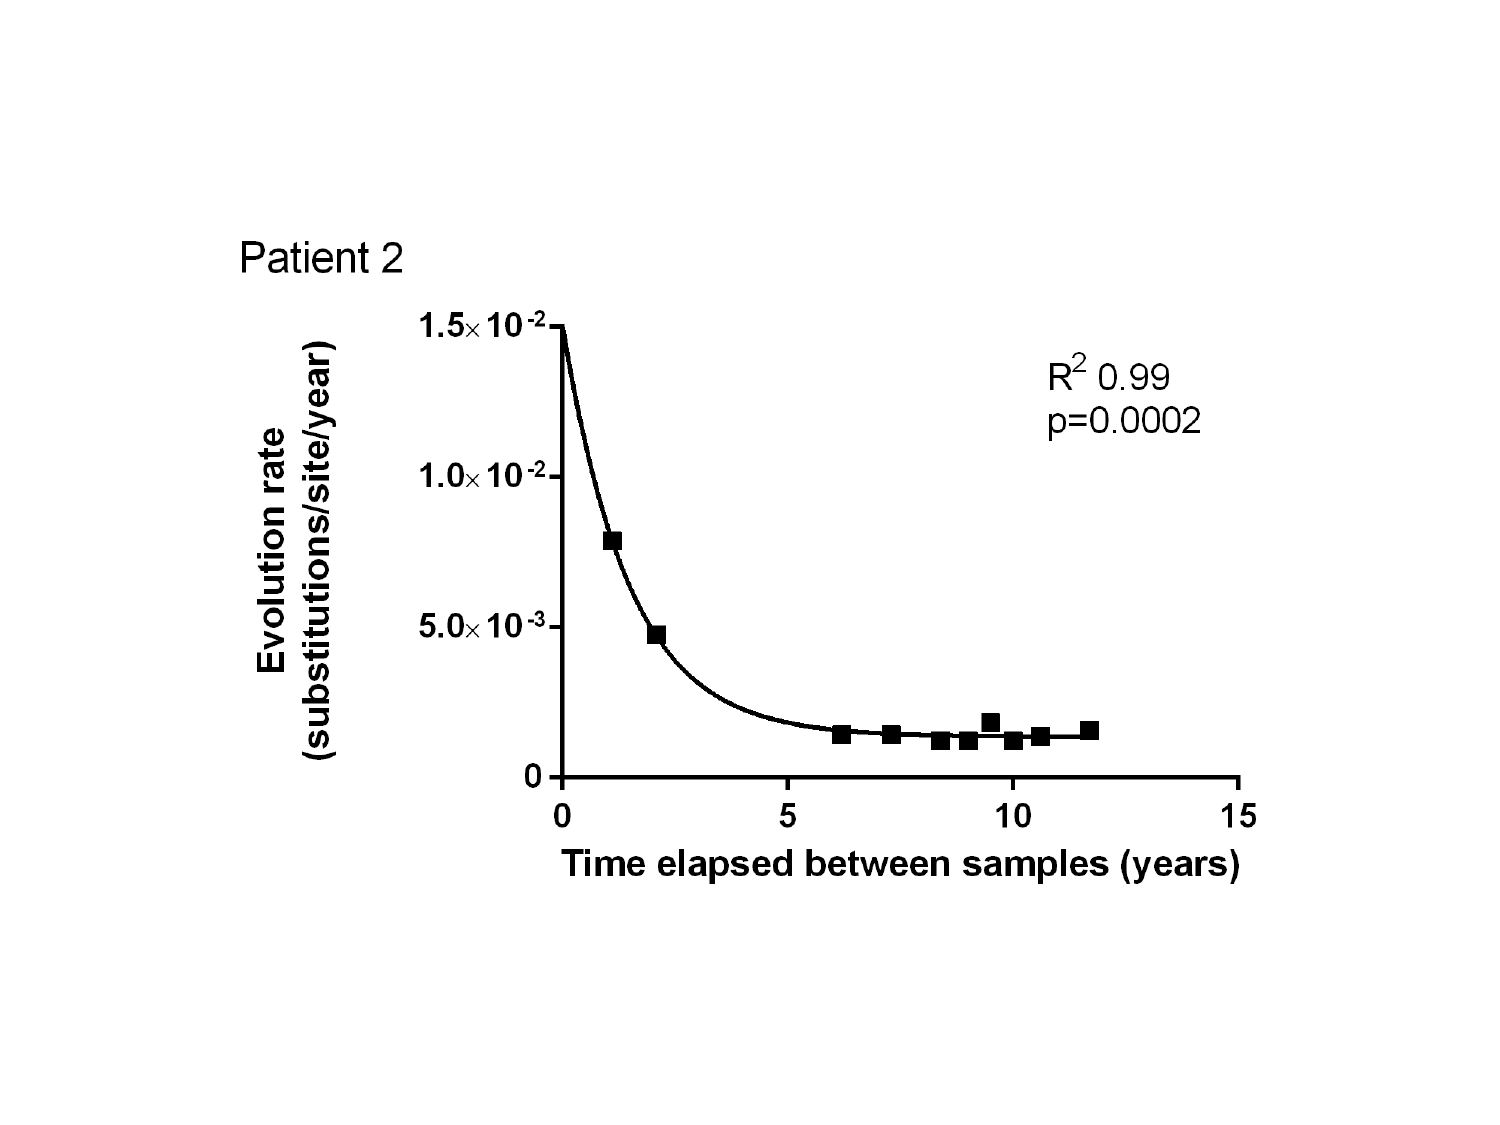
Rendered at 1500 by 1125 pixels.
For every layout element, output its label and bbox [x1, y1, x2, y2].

picture [236, 236, 1262, 888]
